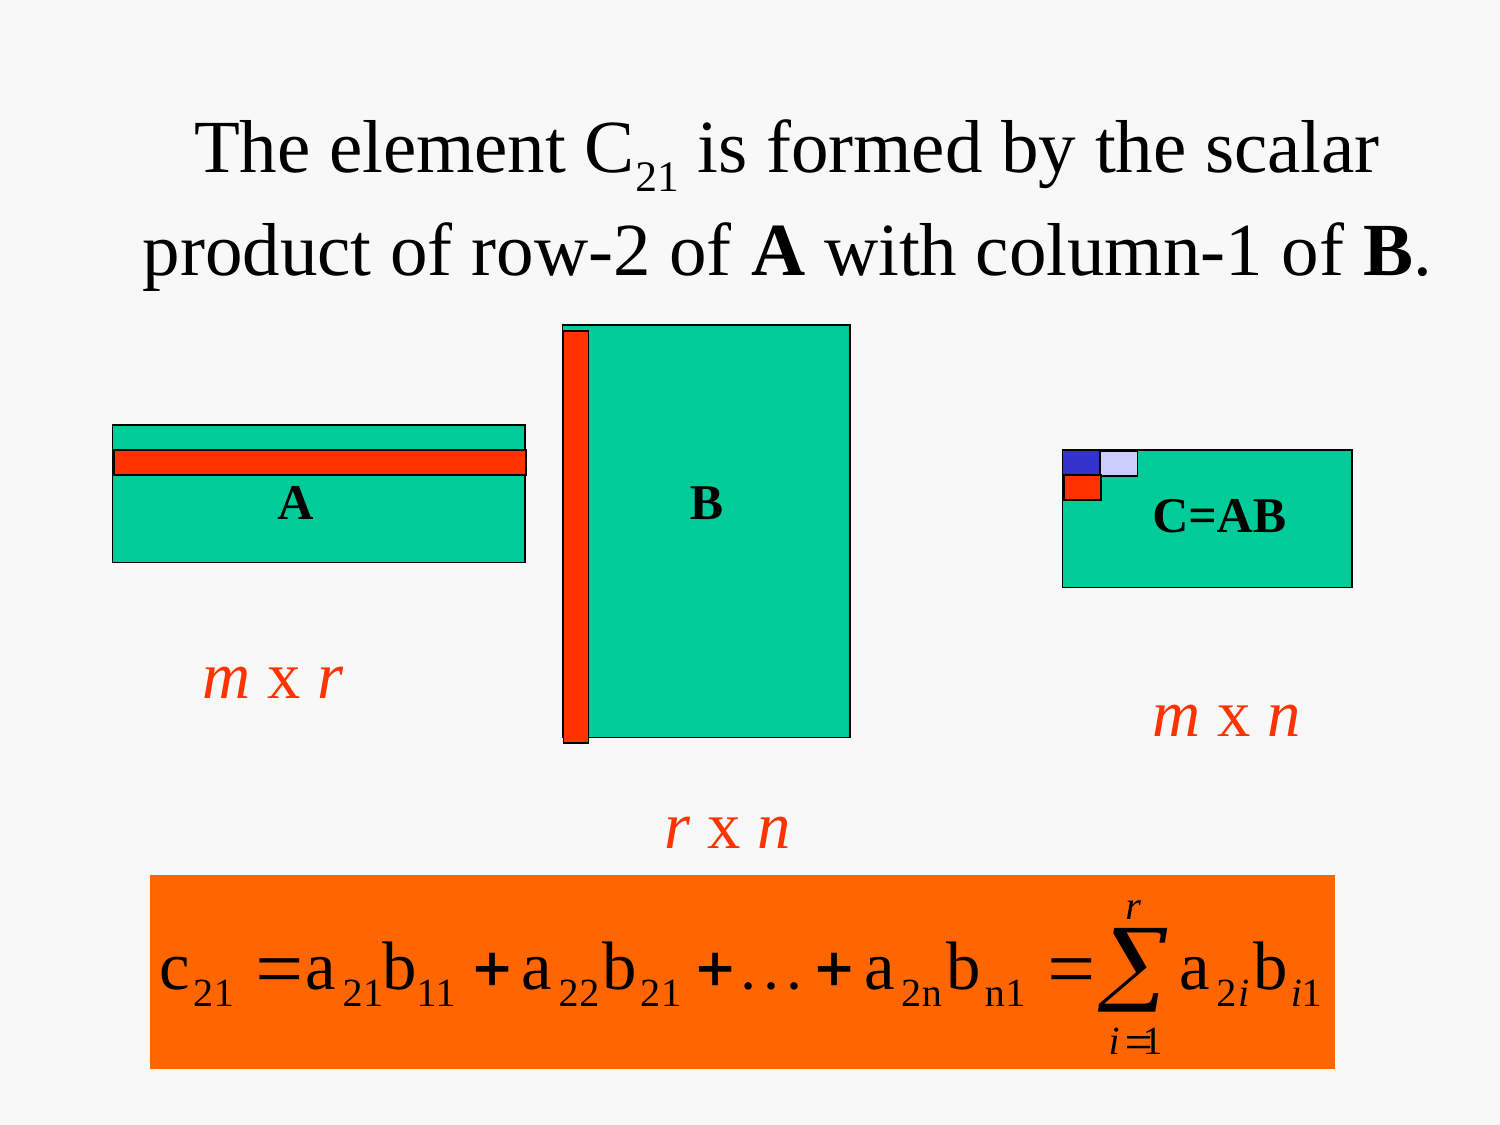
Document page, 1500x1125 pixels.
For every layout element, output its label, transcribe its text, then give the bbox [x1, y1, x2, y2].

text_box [112, 324, 1353, 871]
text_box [149, 879, 1336, 1070]
title The element C21 is formed by the scalar product of row-2 of A with column-1 of B. [112, 99, 1463, 288]
